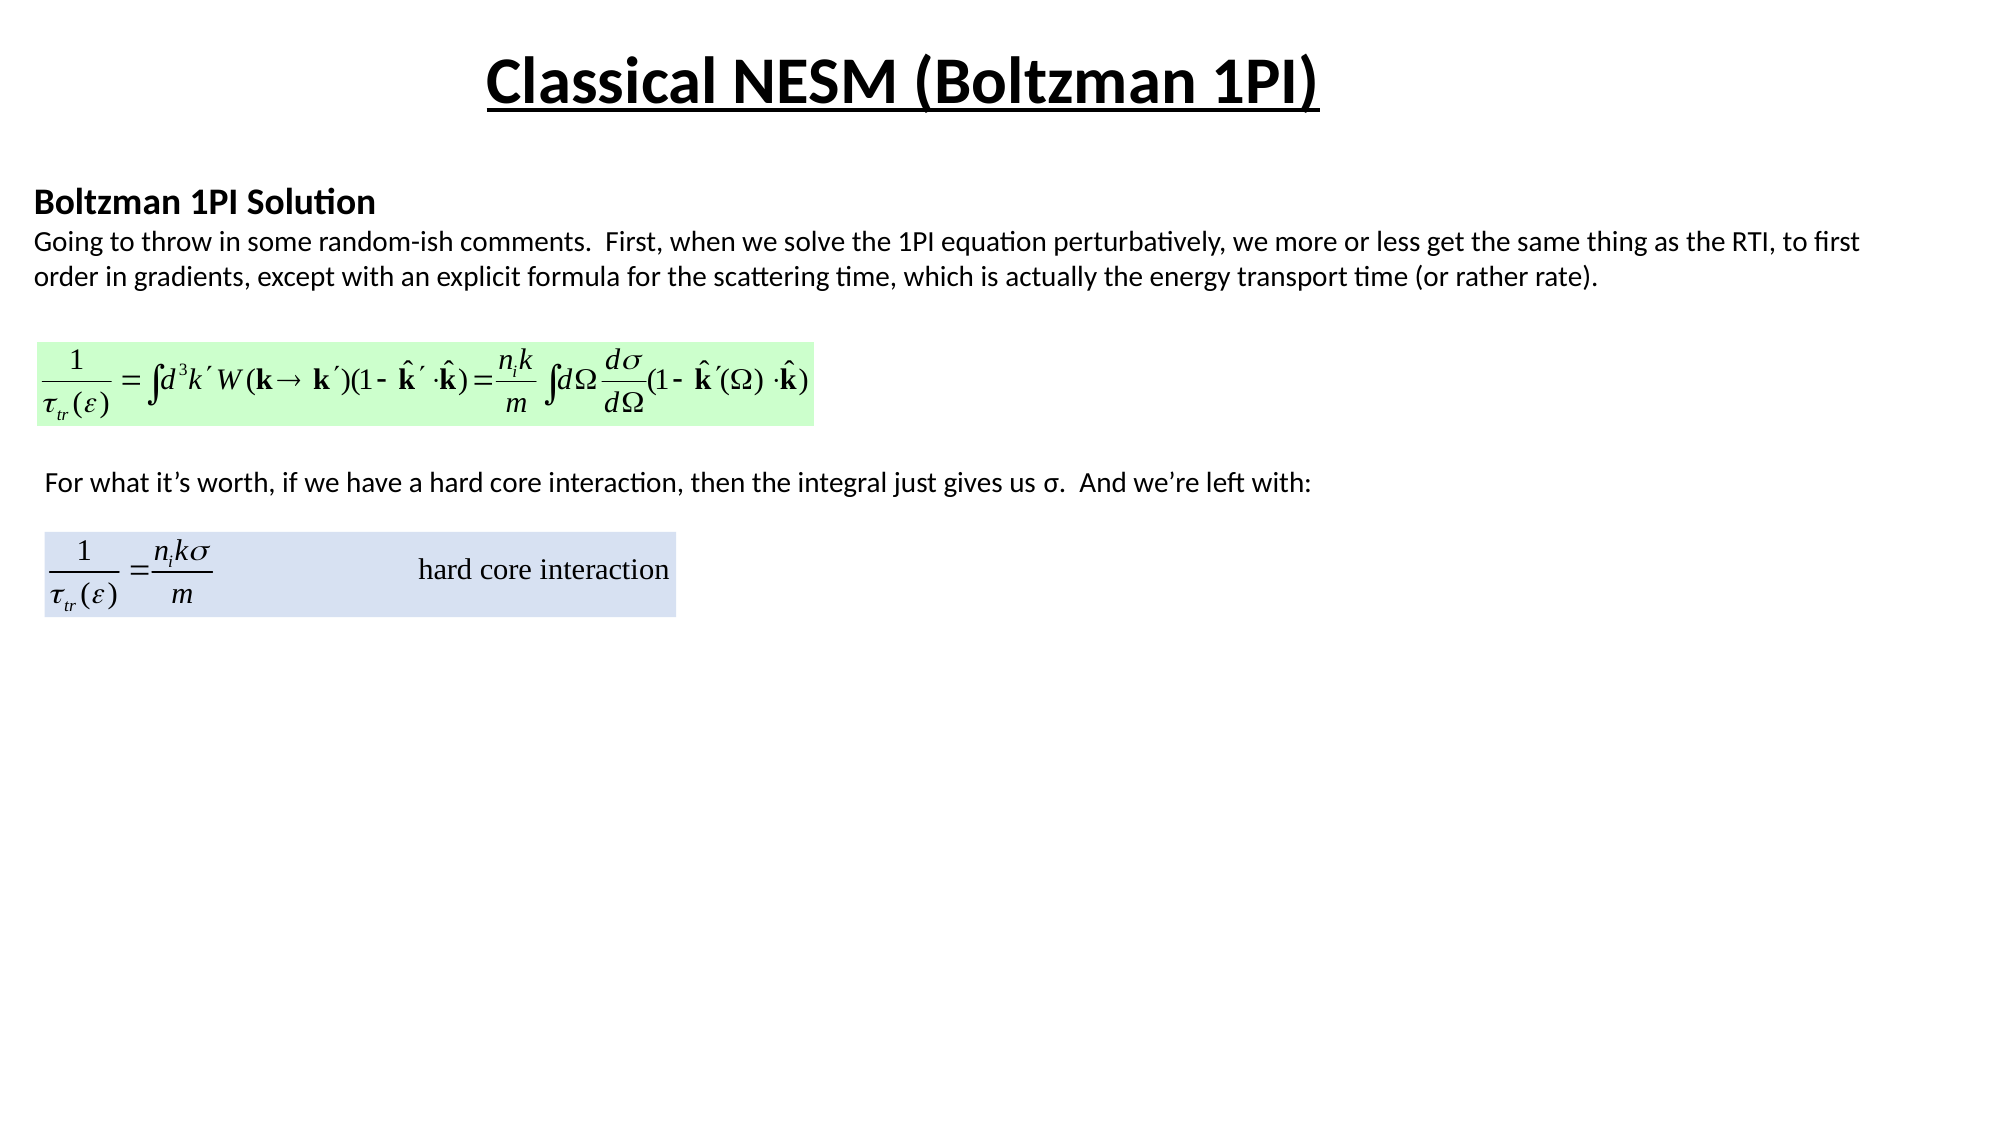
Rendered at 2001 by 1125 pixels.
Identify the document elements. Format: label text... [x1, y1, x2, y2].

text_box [44, 531, 677, 617]
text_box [37, 341, 814, 427]
text_box Classical NESM (Boltzman 1PI) [471, 29, 1358, 125]
text_box For what it’s worth, if we have a hard core interaction, then the integral just gives us σ. And we’re left with: [29, 456, 1337, 506]
text_box Boltzman 1PI Solution Going to throw in some random-ish comments. First, when we solve the 1PI equation perturbatively, we more or less get the same thing as the RTI, to first order in gradients, except with an explicit formula for the scattering time, which is actually the energy transport time (or rather rate). [18, 169, 1916, 300]
